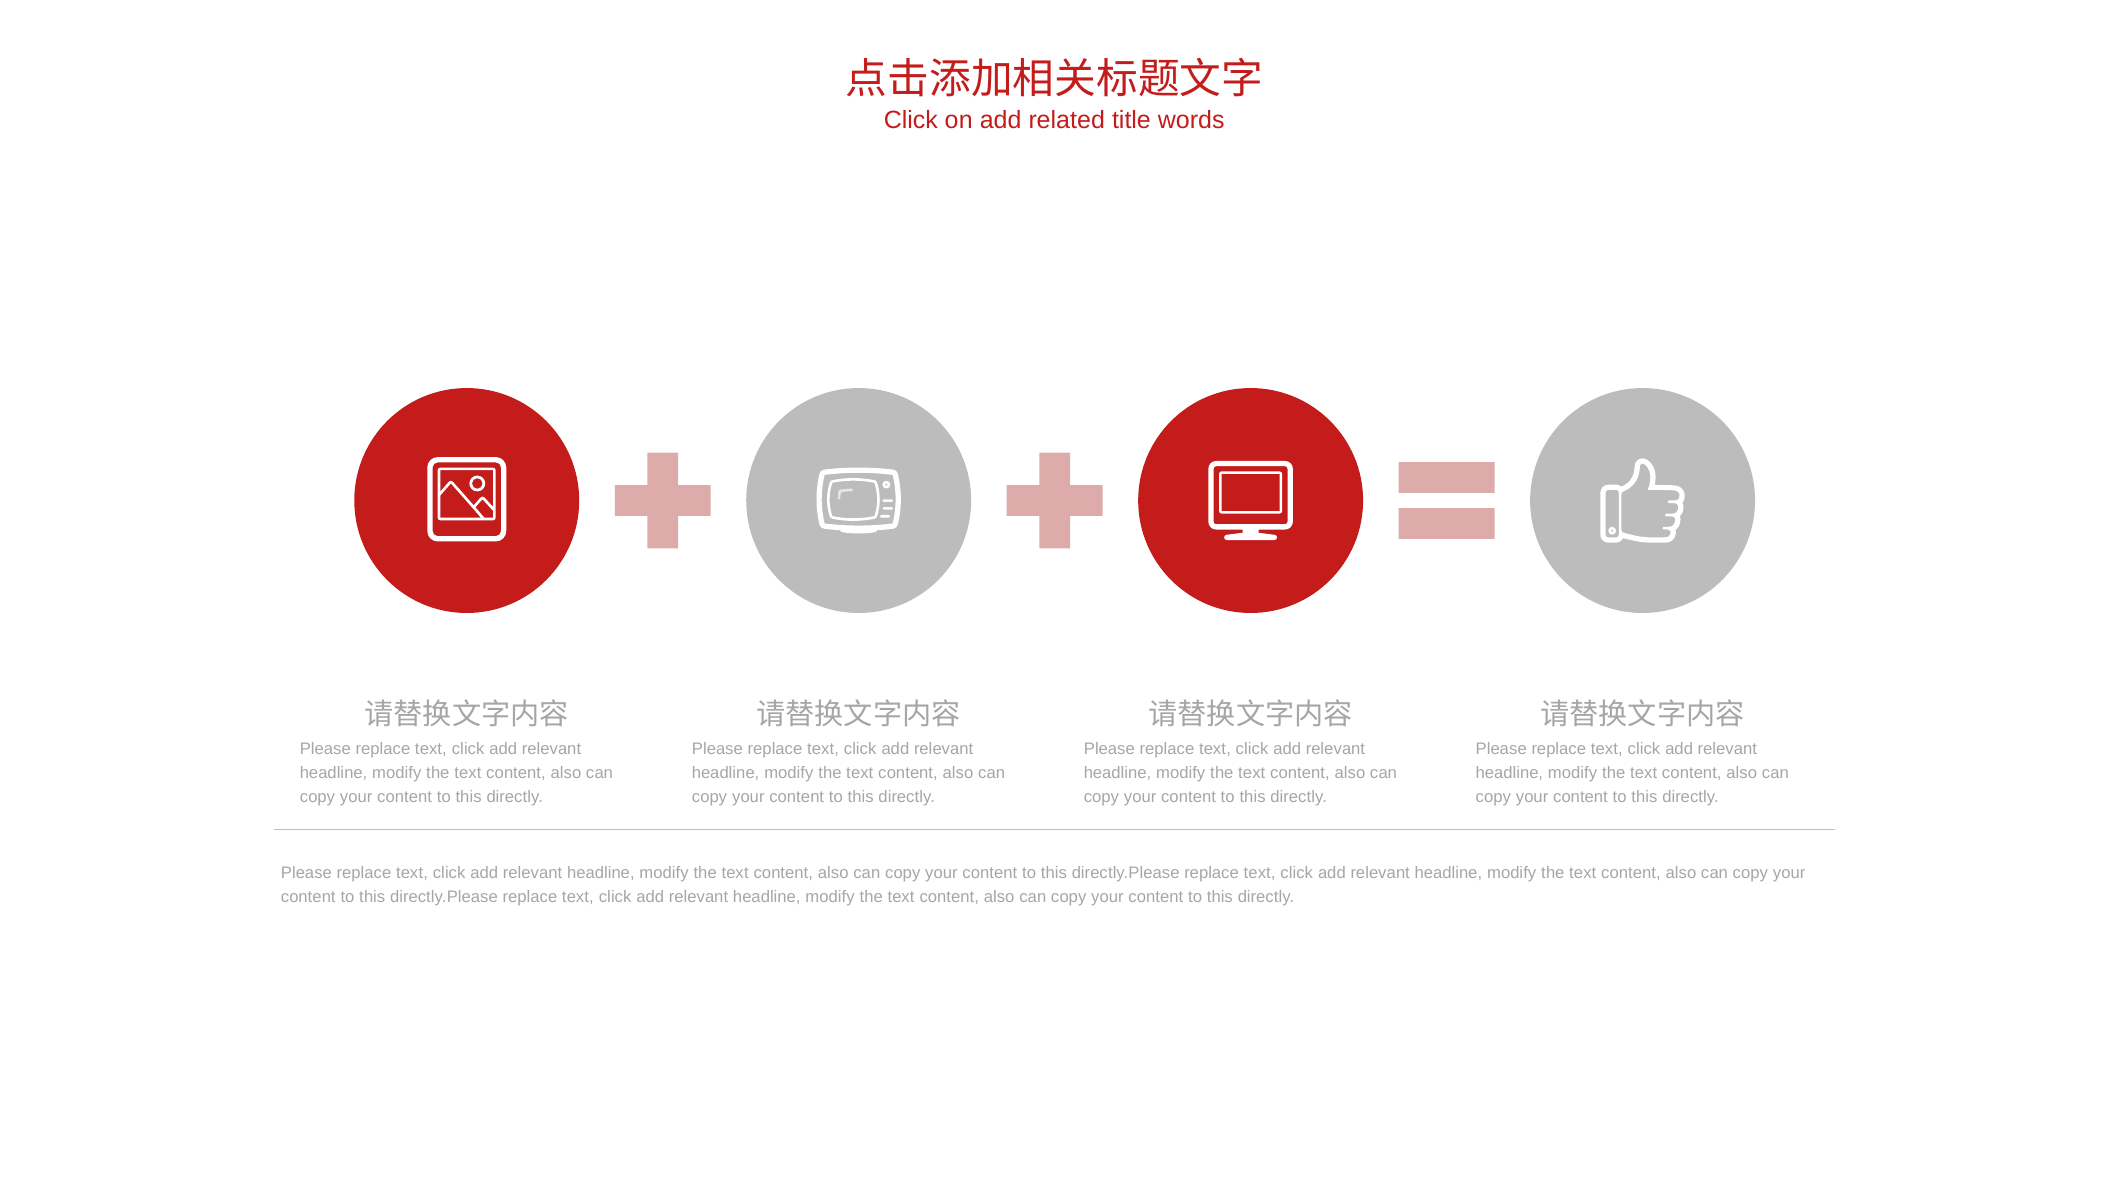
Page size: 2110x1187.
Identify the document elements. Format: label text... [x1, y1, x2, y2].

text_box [1083, 688, 1418, 805]
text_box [1475, 688, 1810, 805]
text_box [691, 688, 1026, 805]
text_box Please replace text, click add relevant headline, modify the text content, also can copy your content to this directly.Please replace text, click add relevant headline, modify the text content, also can copy your content to this directly.Please replace text, click add relevant headline, modify the text content, also can copy your content to this directly. [280, 858, 1829, 907]
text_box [354, 388, 1755, 613]
text_box Click on add related title words [864, 95, 1246, 158]
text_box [299, 688, 634, 805]
text_box 点击添加相关标题文字 [803, 44, 1307, 107]
